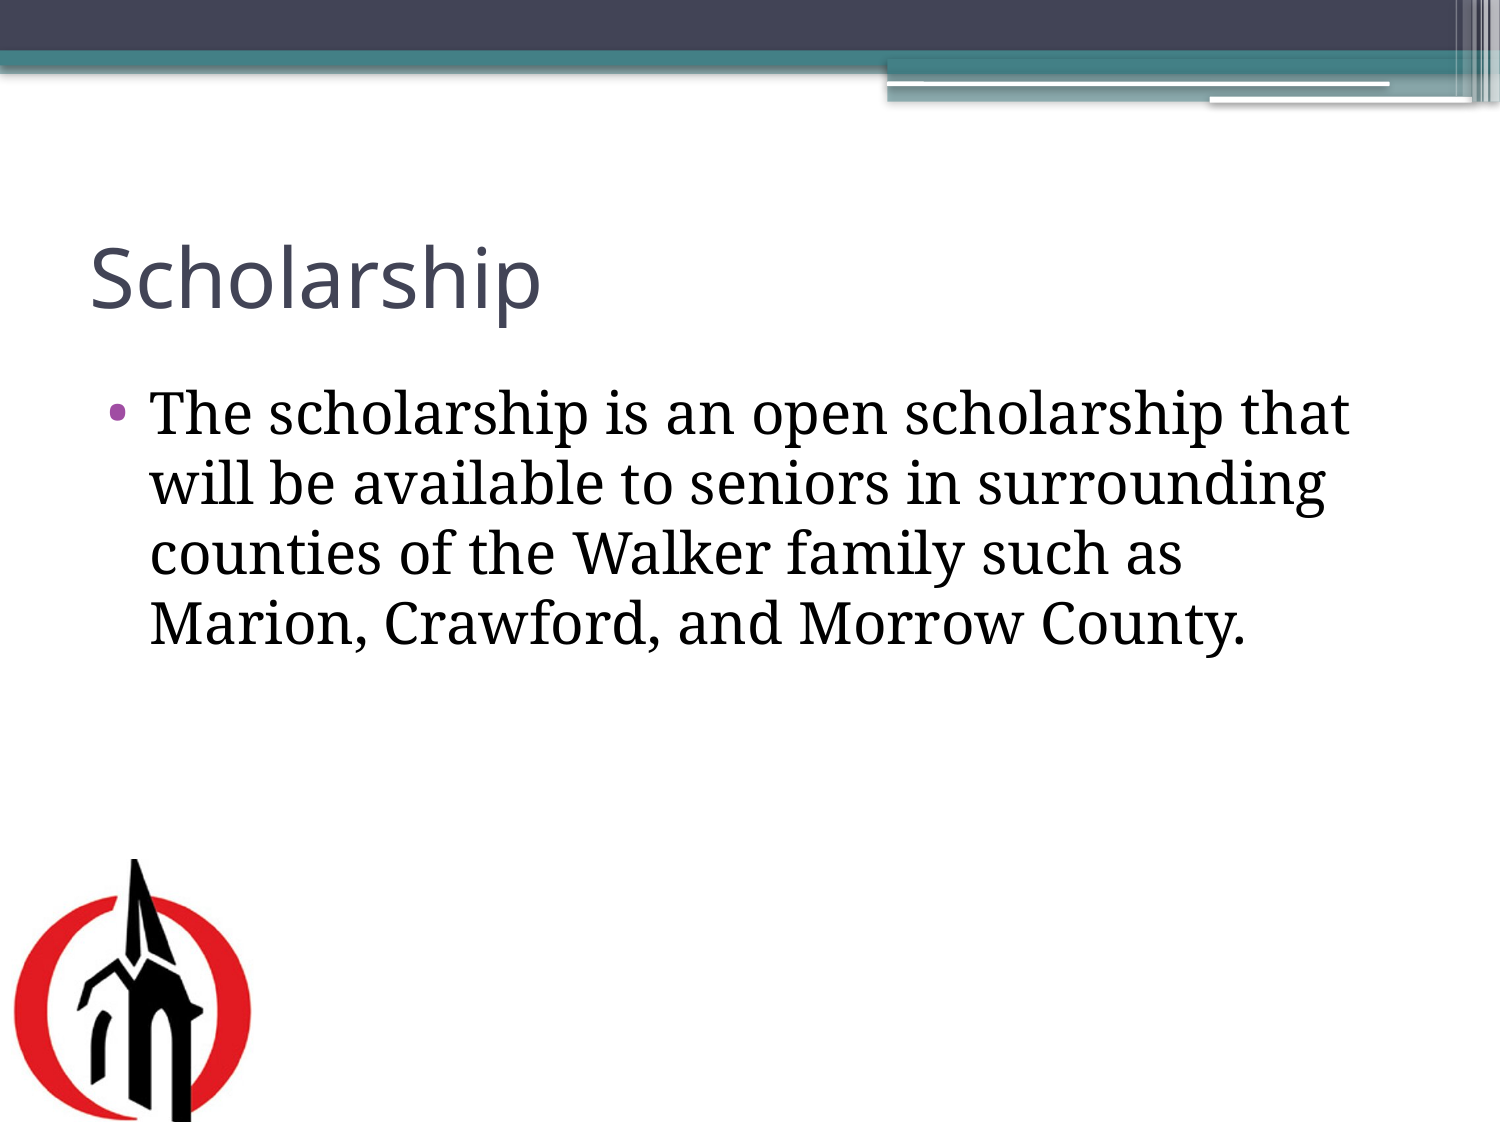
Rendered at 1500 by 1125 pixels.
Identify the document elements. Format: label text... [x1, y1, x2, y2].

list The scholarship is an open scholarship that will be available to seniors in surrounding counties of the Walker family such as Marion, Crawford, and Morrow County. [75, 368, 1425, 1079]
picture [0, 859, 263, 1122]
title Scholarship [75, 187, 1425, 363]
